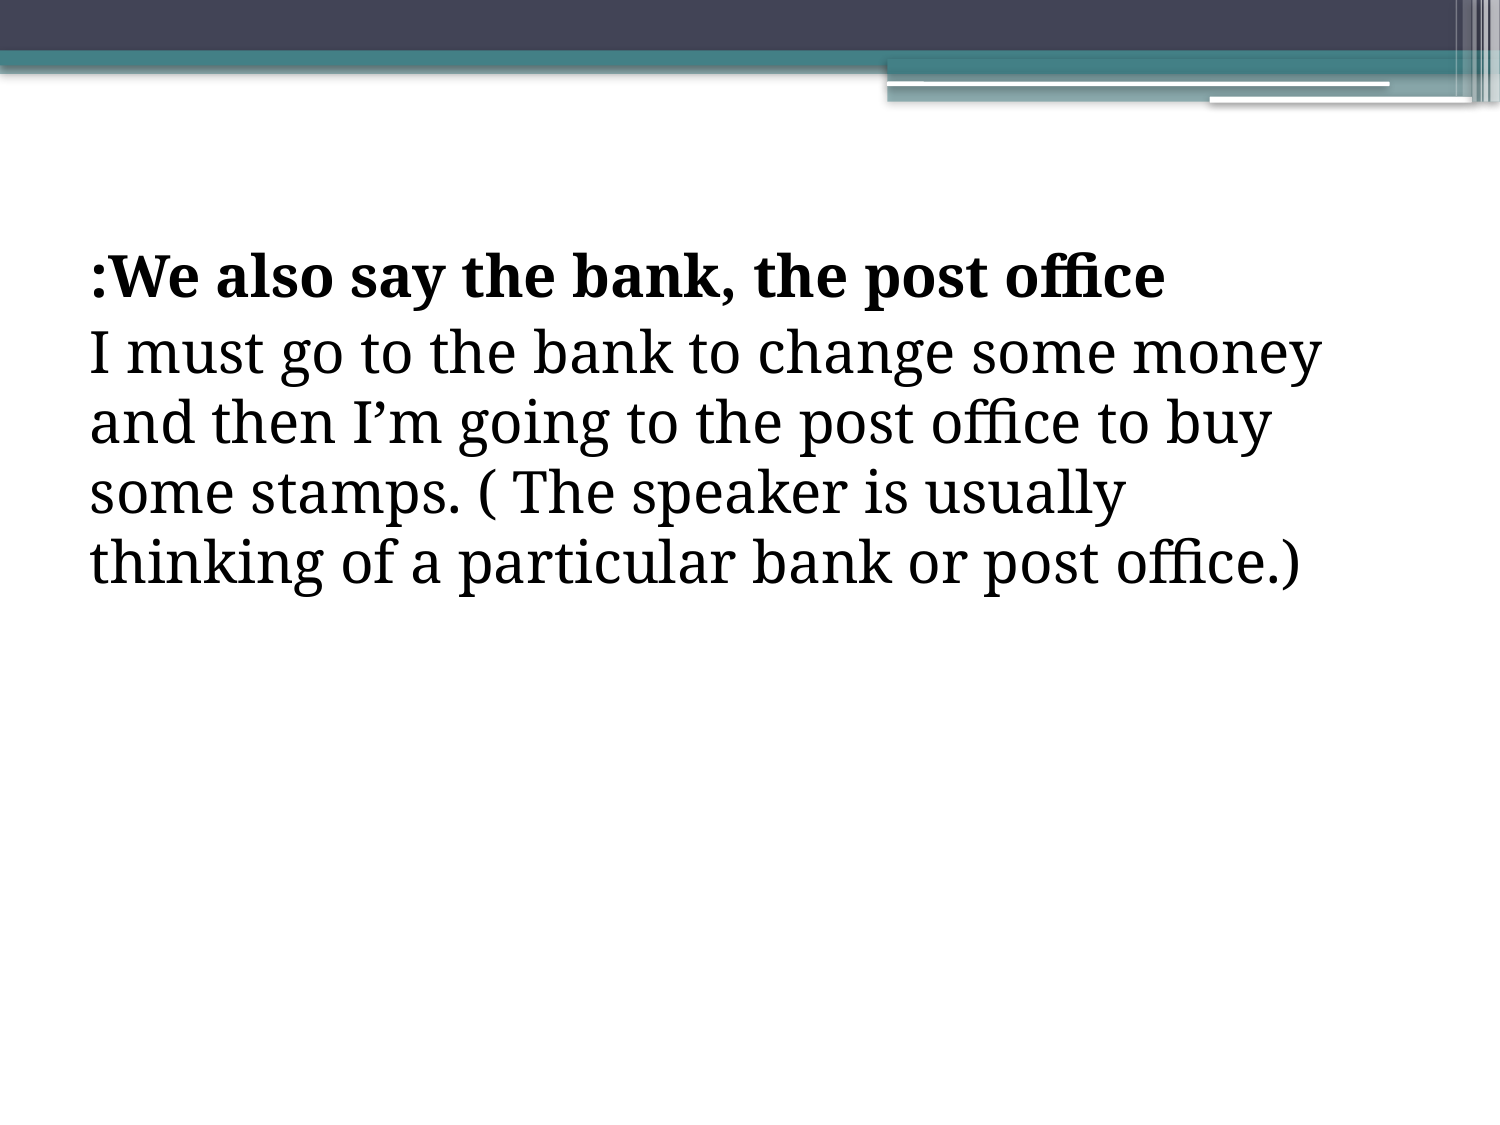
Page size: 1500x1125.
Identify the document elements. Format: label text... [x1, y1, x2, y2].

list We also say the bank, the post office: I must go to the bank to change some money and then I’m going to the post office to buy some stamps. ( The speaker is usually thinking of a particular bank or post office.) [75, 231, 1425, 1079]
